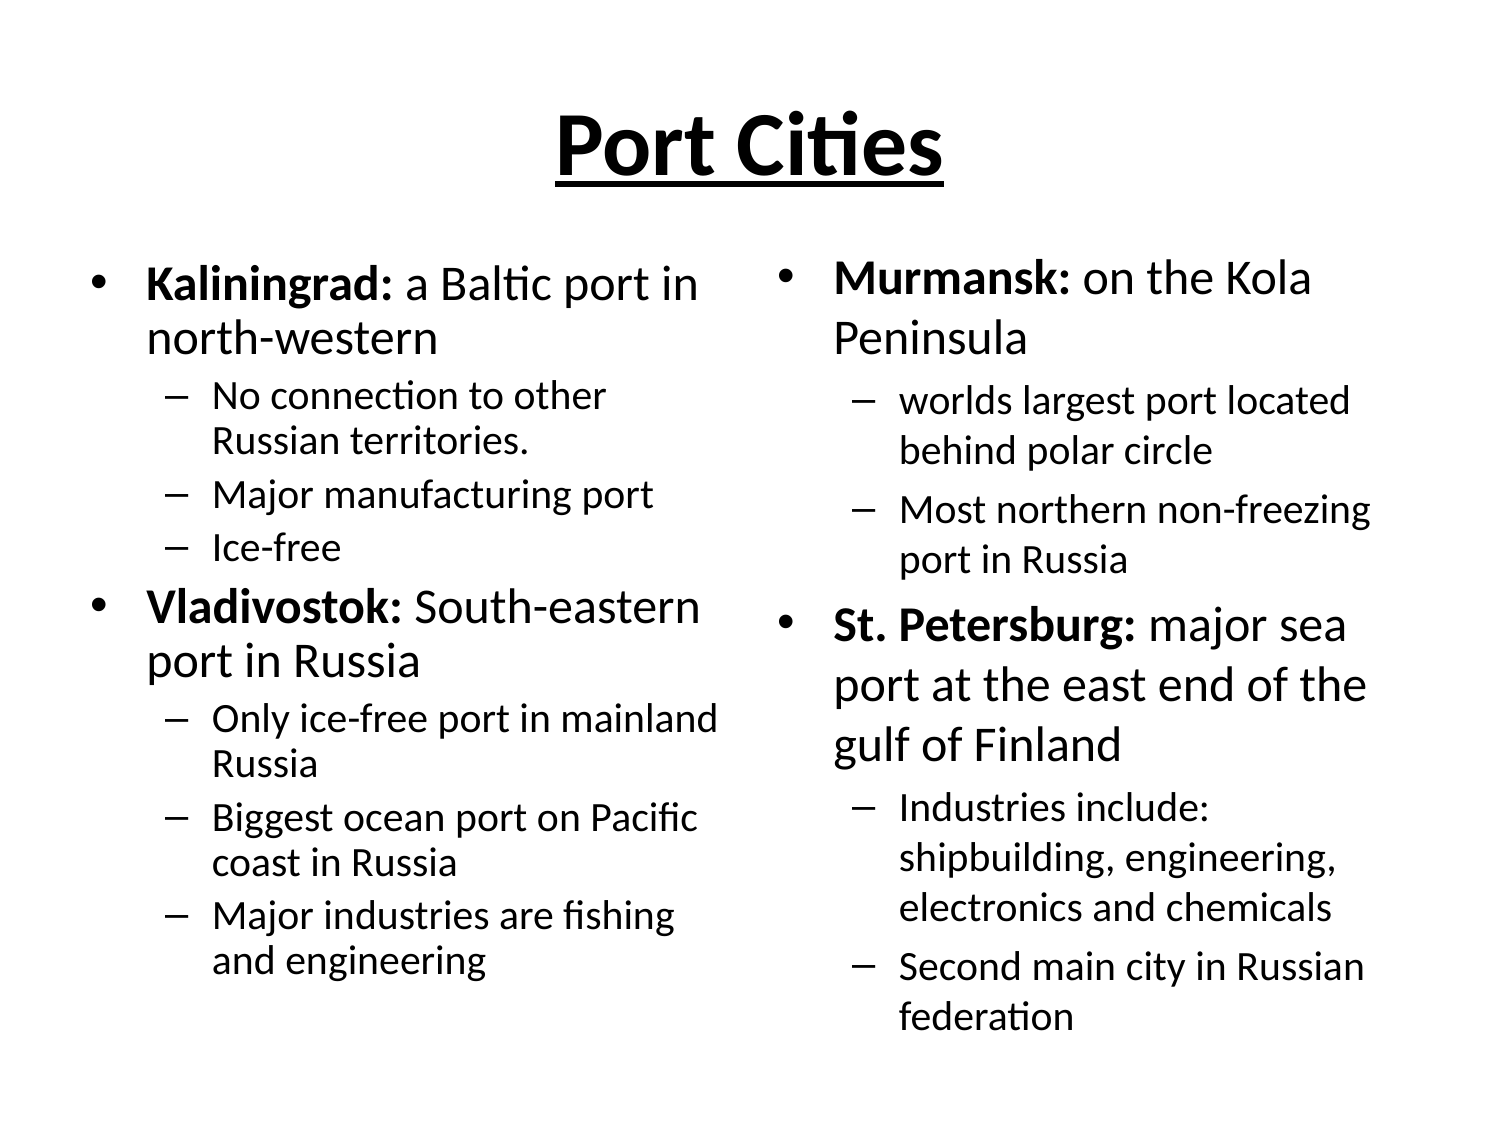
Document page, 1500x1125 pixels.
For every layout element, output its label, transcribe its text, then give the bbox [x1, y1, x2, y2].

list Kaliningrad: a Baltic port in north-western No connection to other Russian territories. Major manufacturing port Ice-free Vladivostok: South-eastern port in Russia Only ice-free port in mainland Russia Biggest ocean port on Pacific coast in Russia Major industries are fishing and engineering [74, 249, 738, 1006]
list Murmansk: on the Kola Peninsula worlds largest port located behind polar circle Most northern non-freezing port in Russia St. Petersburg: major sea port at the east end of the gulf of Finland Industries include: shipbuilding, engineering, electronics and chemicals Second main city in Russian federation [761, 237, 1426, 1006]
title Port Cities [74, 44, 1426, 233]
